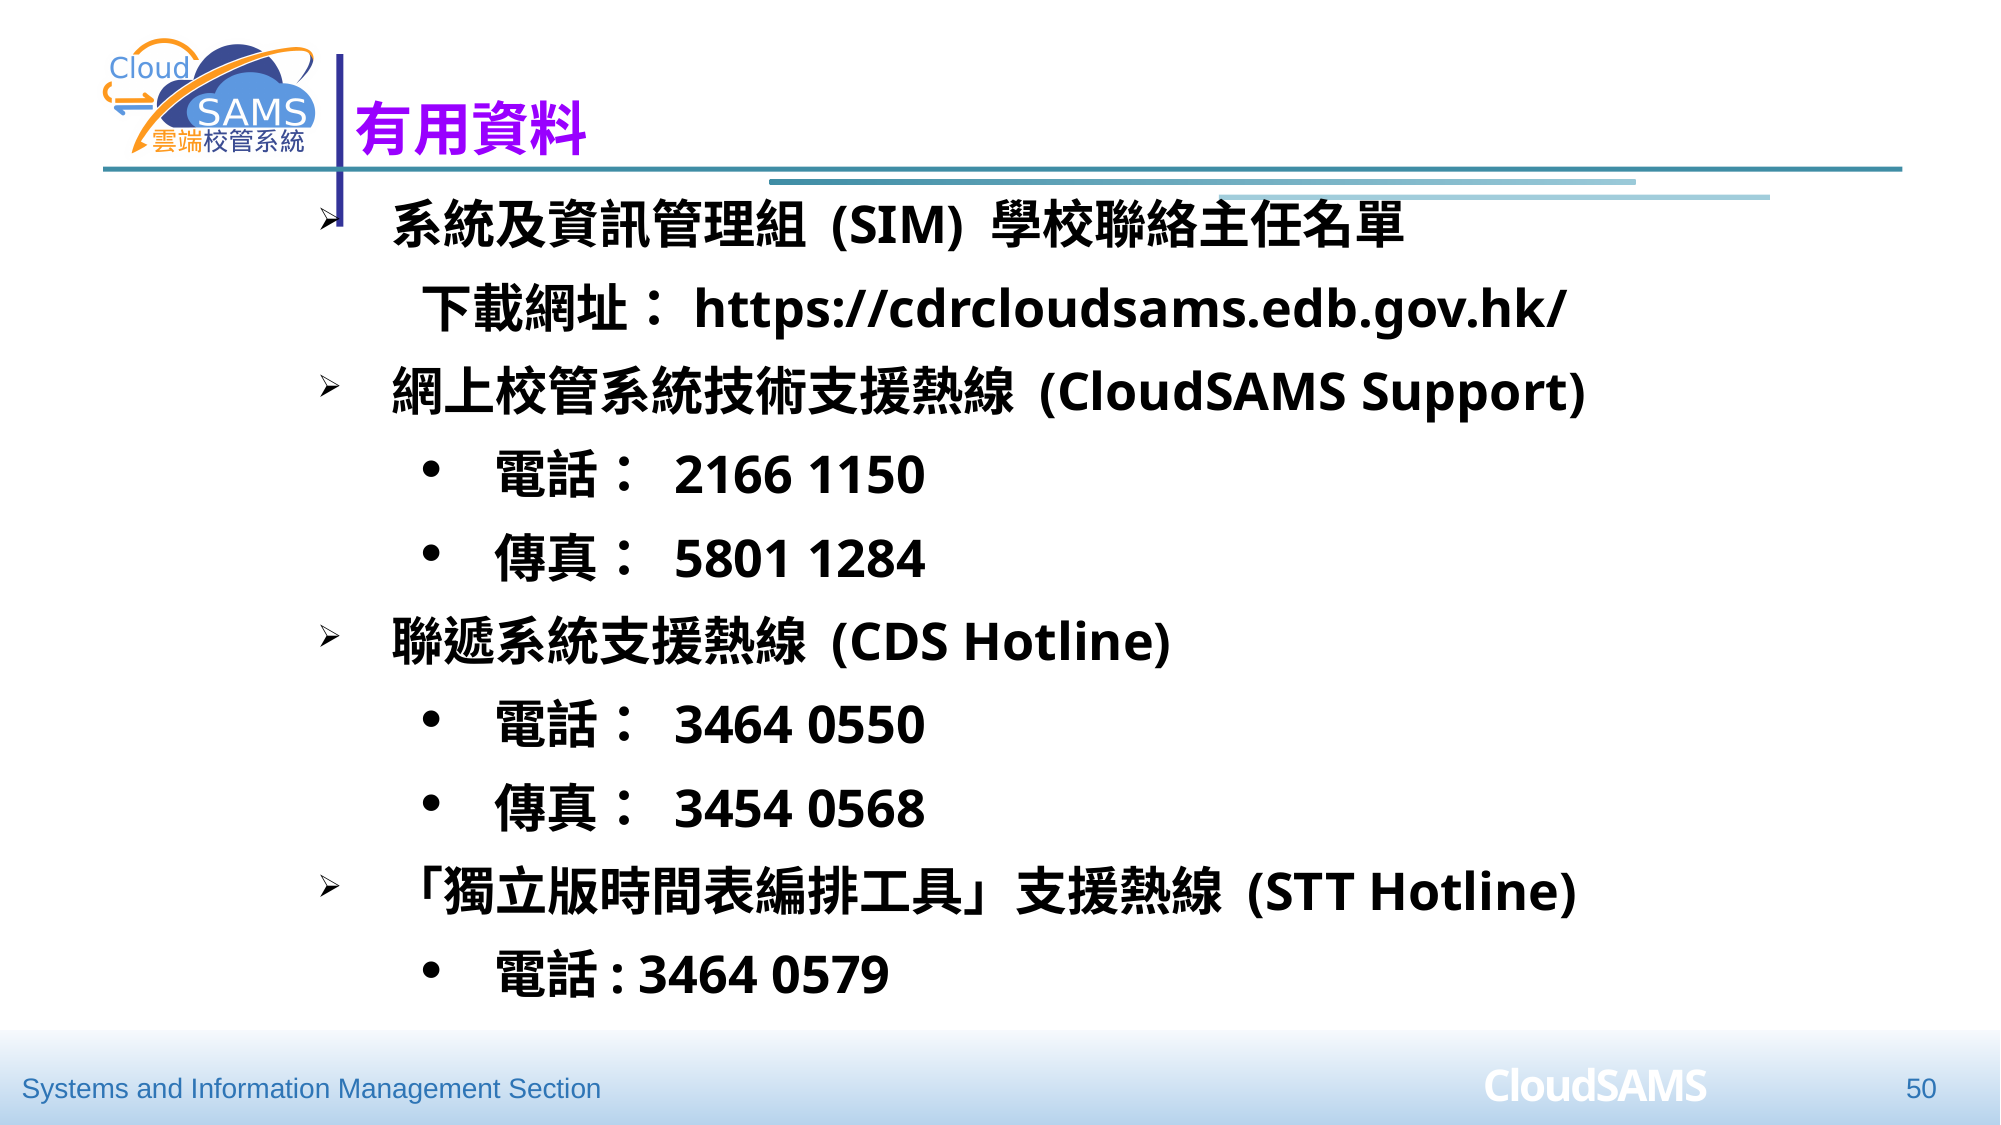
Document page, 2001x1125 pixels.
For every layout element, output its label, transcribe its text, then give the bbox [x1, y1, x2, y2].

text_box 系統及資訊管理組 (SIM) 學校聯絡主任名單 下載網址：https://cdrcloudsams.edb.gov.hk/ 網上校管系統技術支援熱線 (CloudSAMS Support) 電話： 2166 1150 傳真： 5801 1284 聯遞系統支援熱線 (CDS Hotline) 電話： 3464 0550 傳真： 3454 0568 「獨立版時間表編排工具」支援熱線 (STT Hotline) 電話: 3464 0579 [303, 184, 1715, 1012]
picture [87, 7, 349, 175]
slide_number 50 [1755, 1063, 1952, 1125]
title 有用資料 [340, 44, 1907, 170]
